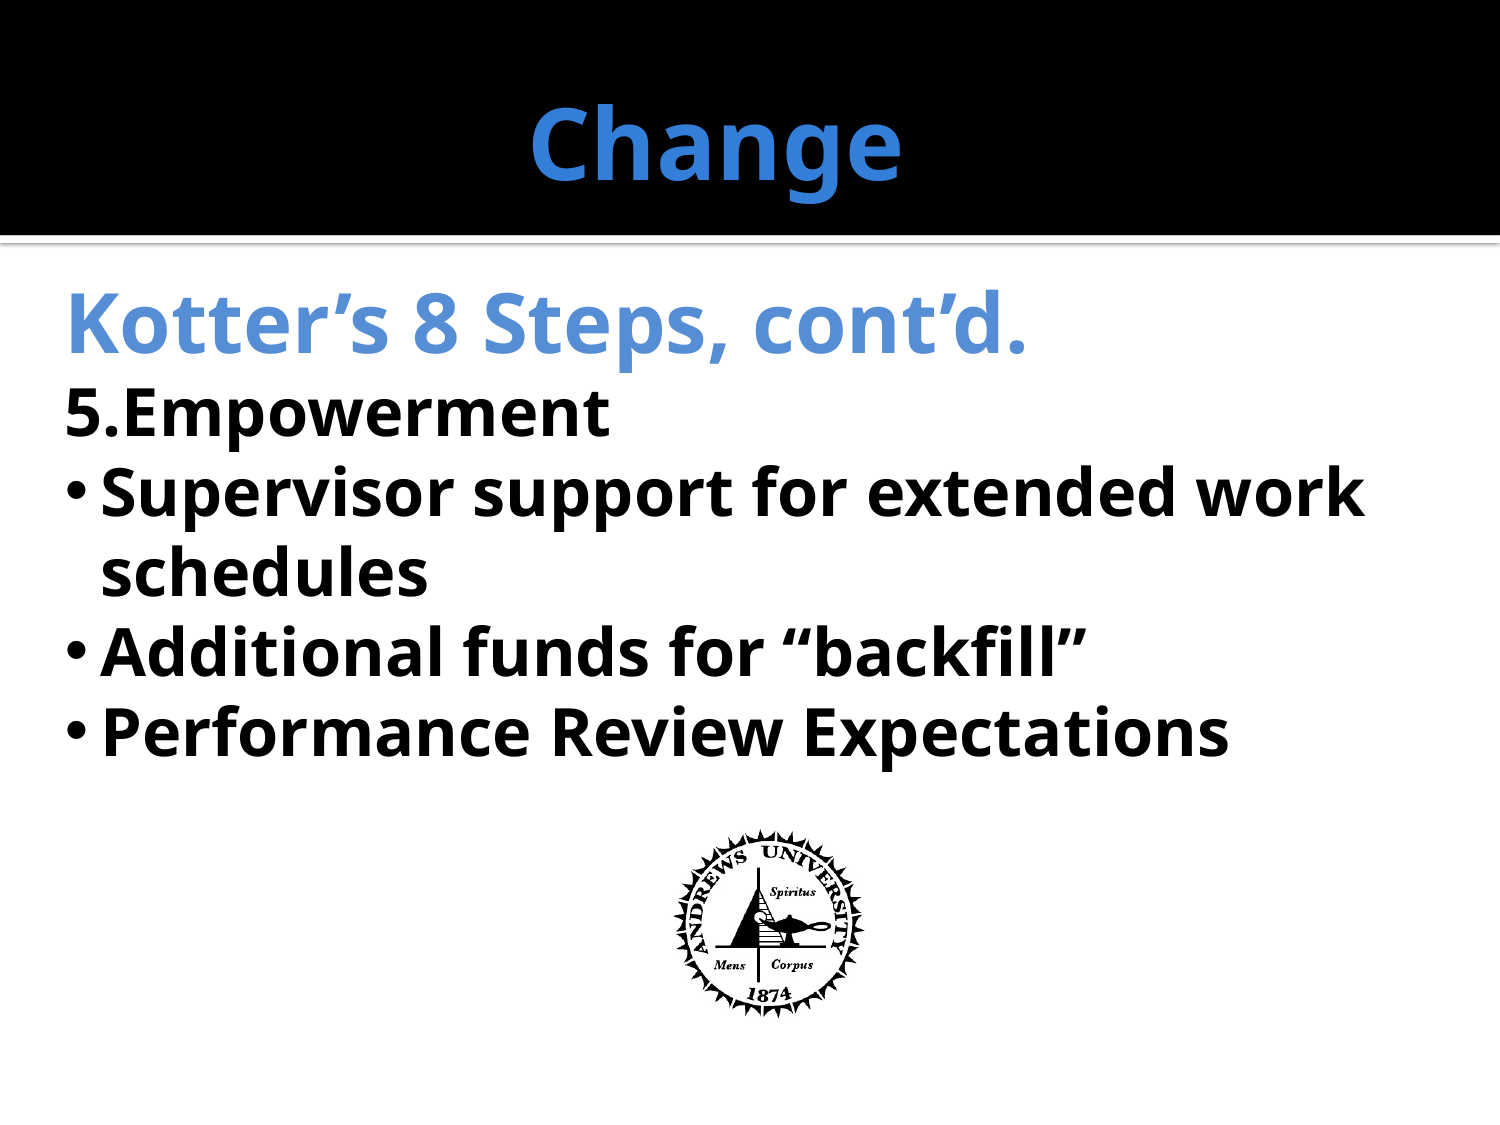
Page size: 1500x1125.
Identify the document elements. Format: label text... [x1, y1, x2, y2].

title Change [37, 37, 1388, 243]
text_box Kotter’s 8 Steps, cont’d. 5.Empowerment Supervisor support for extended work schedules Additional funds for “backfill” Performance Review Expectations [50, 262, 1500, 1057]
picture [662, 824, 873, 1025]
